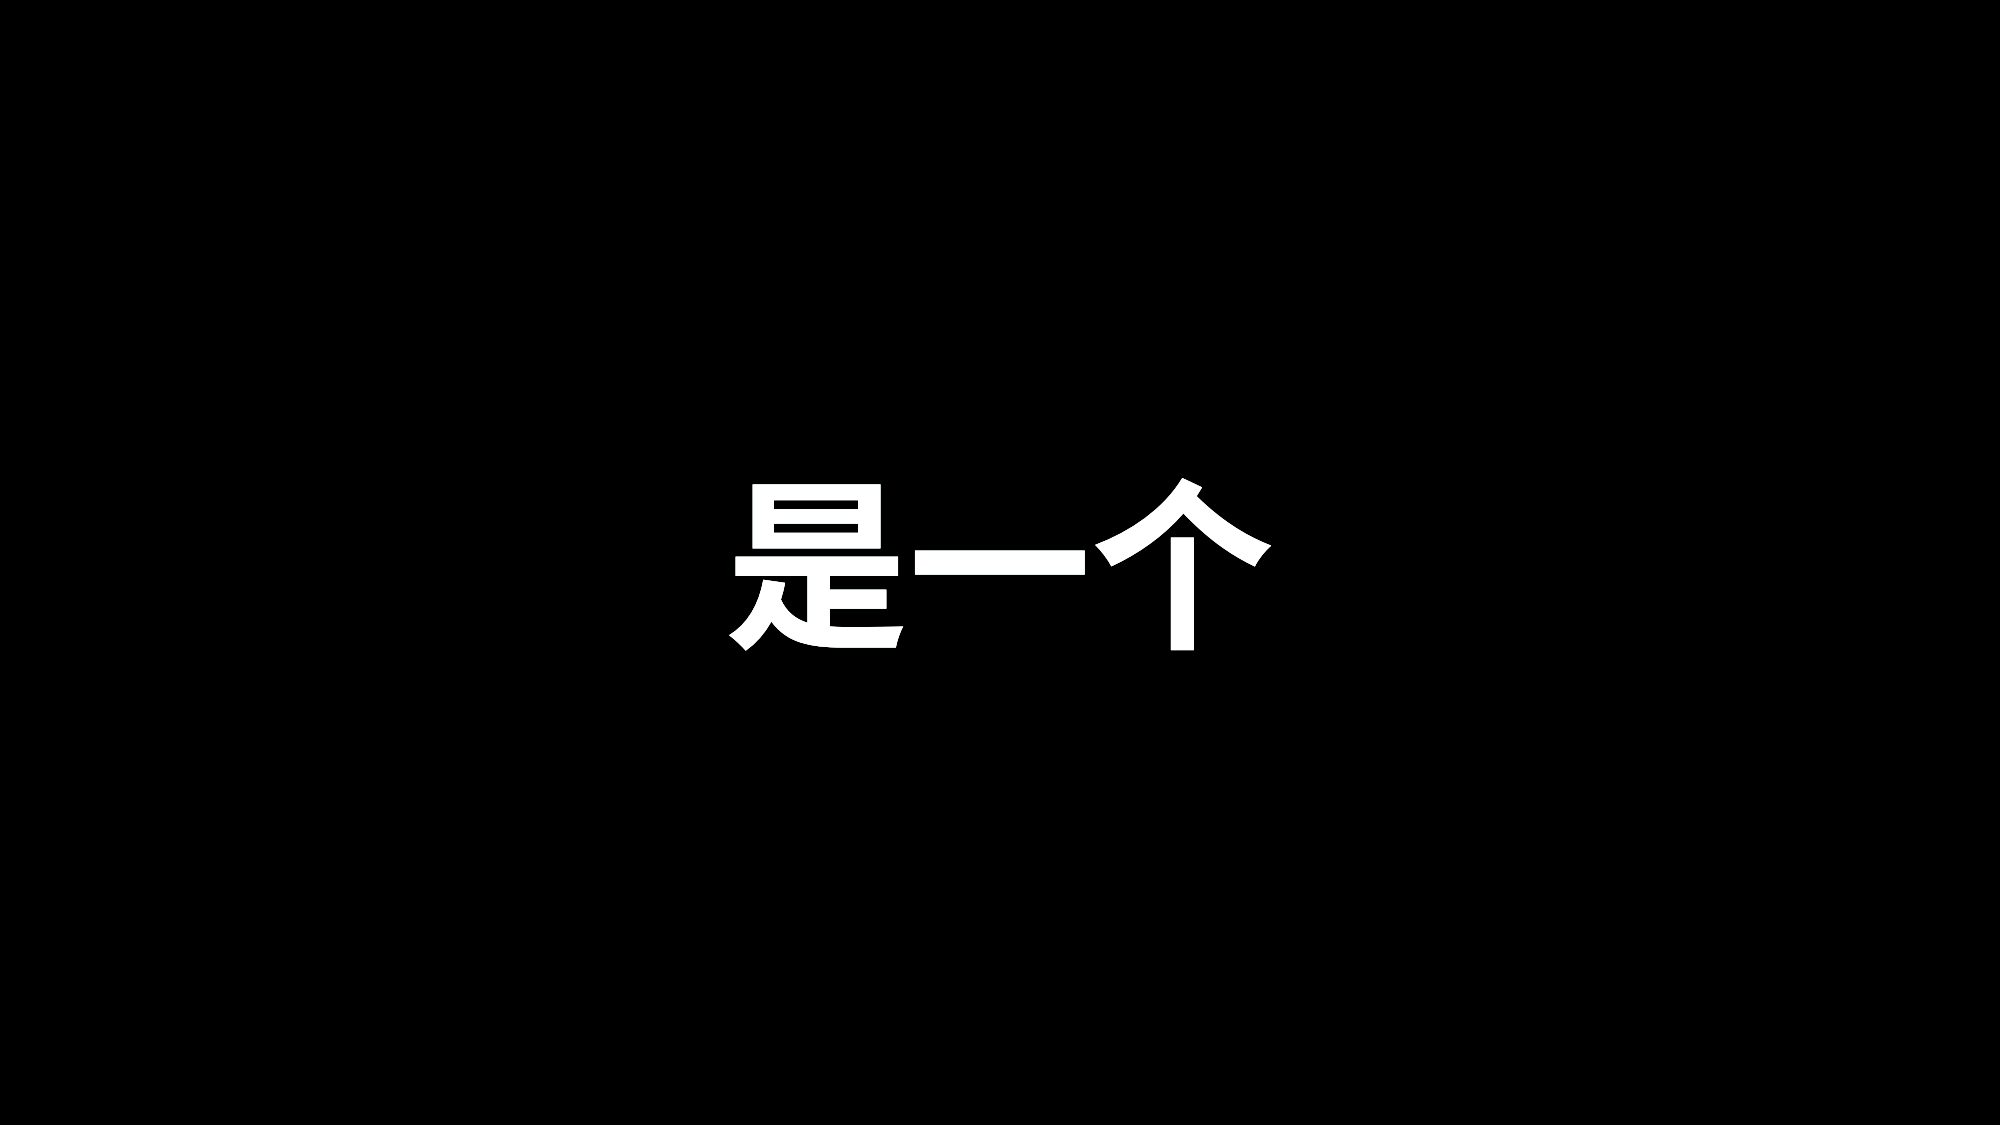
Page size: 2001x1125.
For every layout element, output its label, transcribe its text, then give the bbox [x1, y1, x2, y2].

text_box 是一个 [611, 443, 1389, 679]
